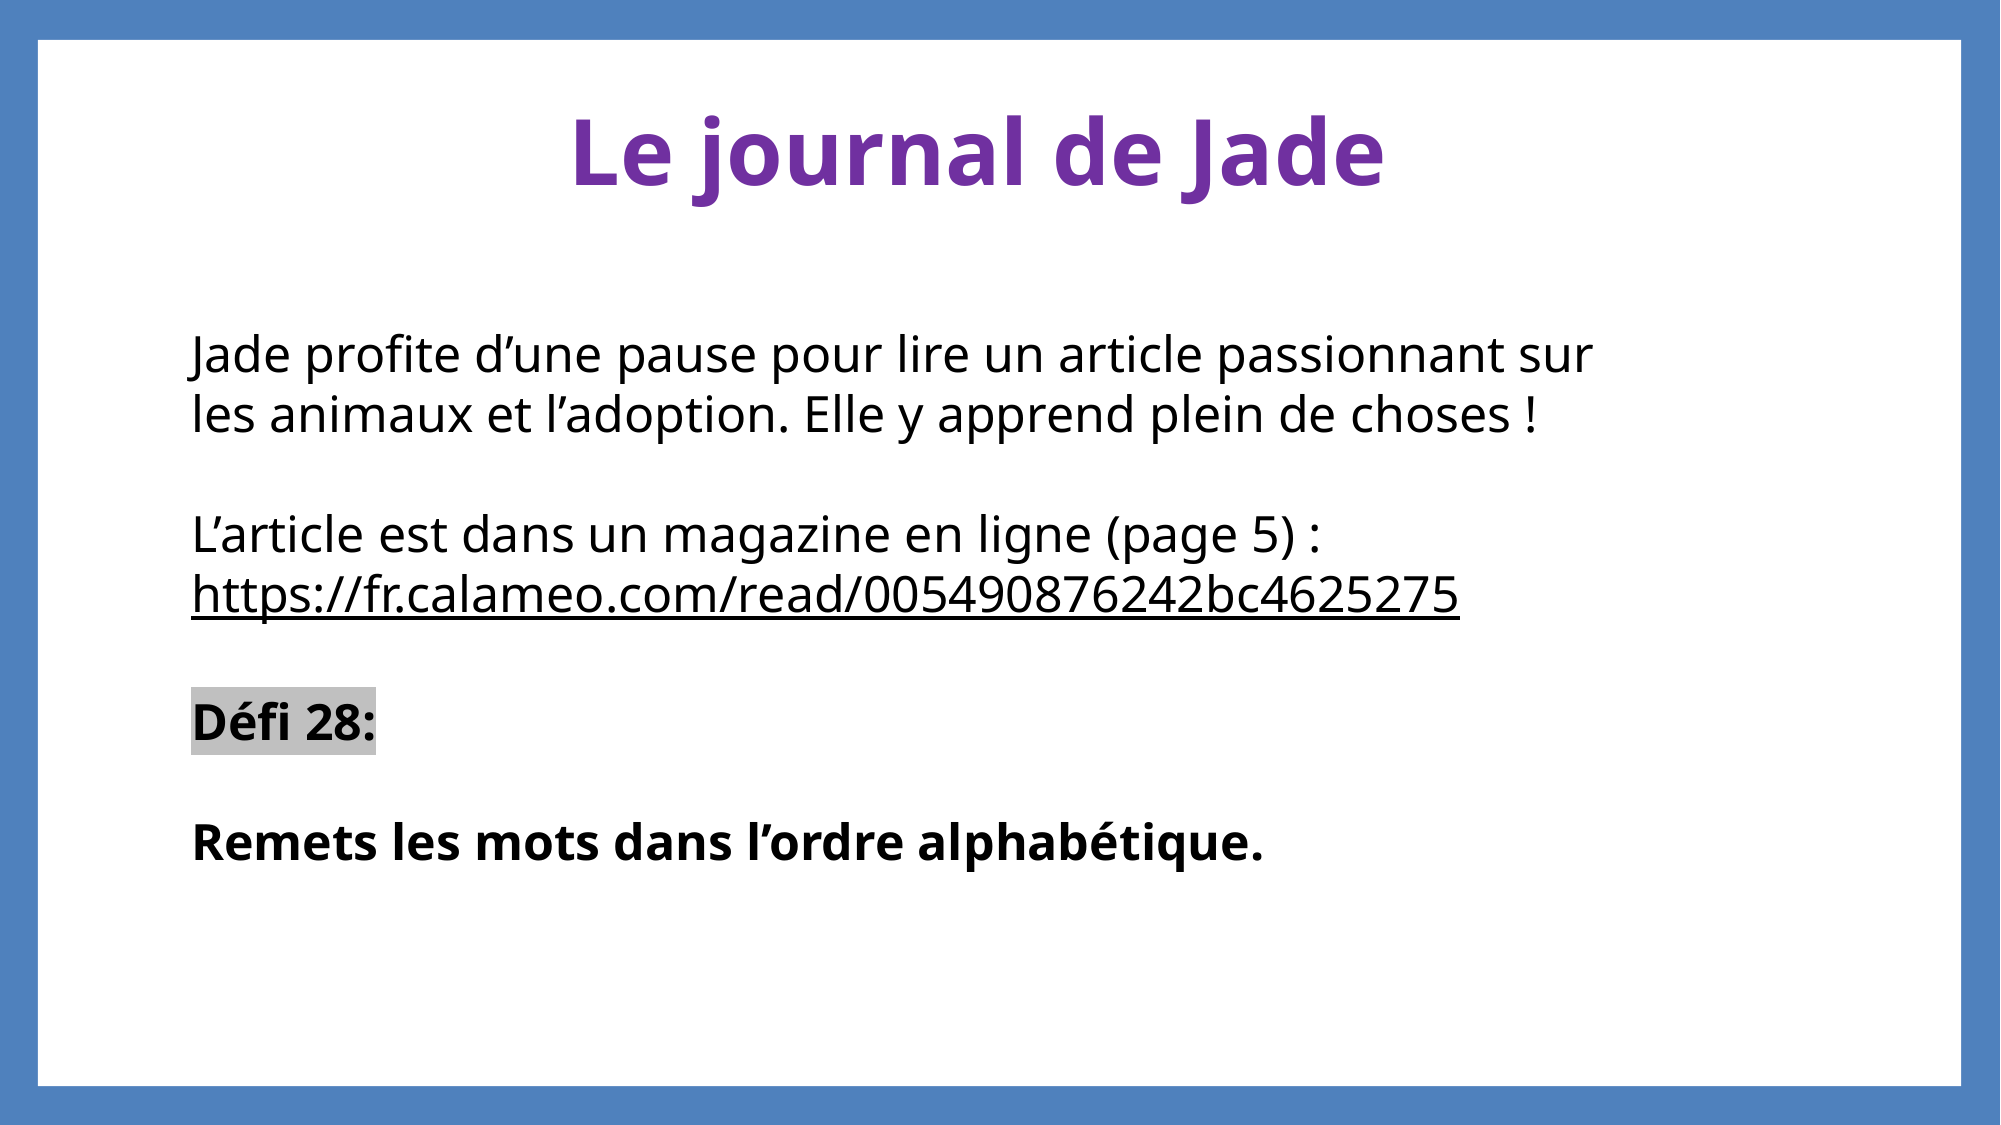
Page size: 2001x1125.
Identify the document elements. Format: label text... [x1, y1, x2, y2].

text_box Jade profite d’une pause pour lire un article passionnant sur les animaux et l’adoption. Elle y apprend plein de choses ! L’article est dans un magazine en ligne (page 5) : https://fr.calameo.com/read/005490876242bc4625275 Défi 28: Remets les mots dans l’ordre alphabétique. [176, 314, 1644, 878]
title Le journal de Jade [303, 45, 1654, 268]
